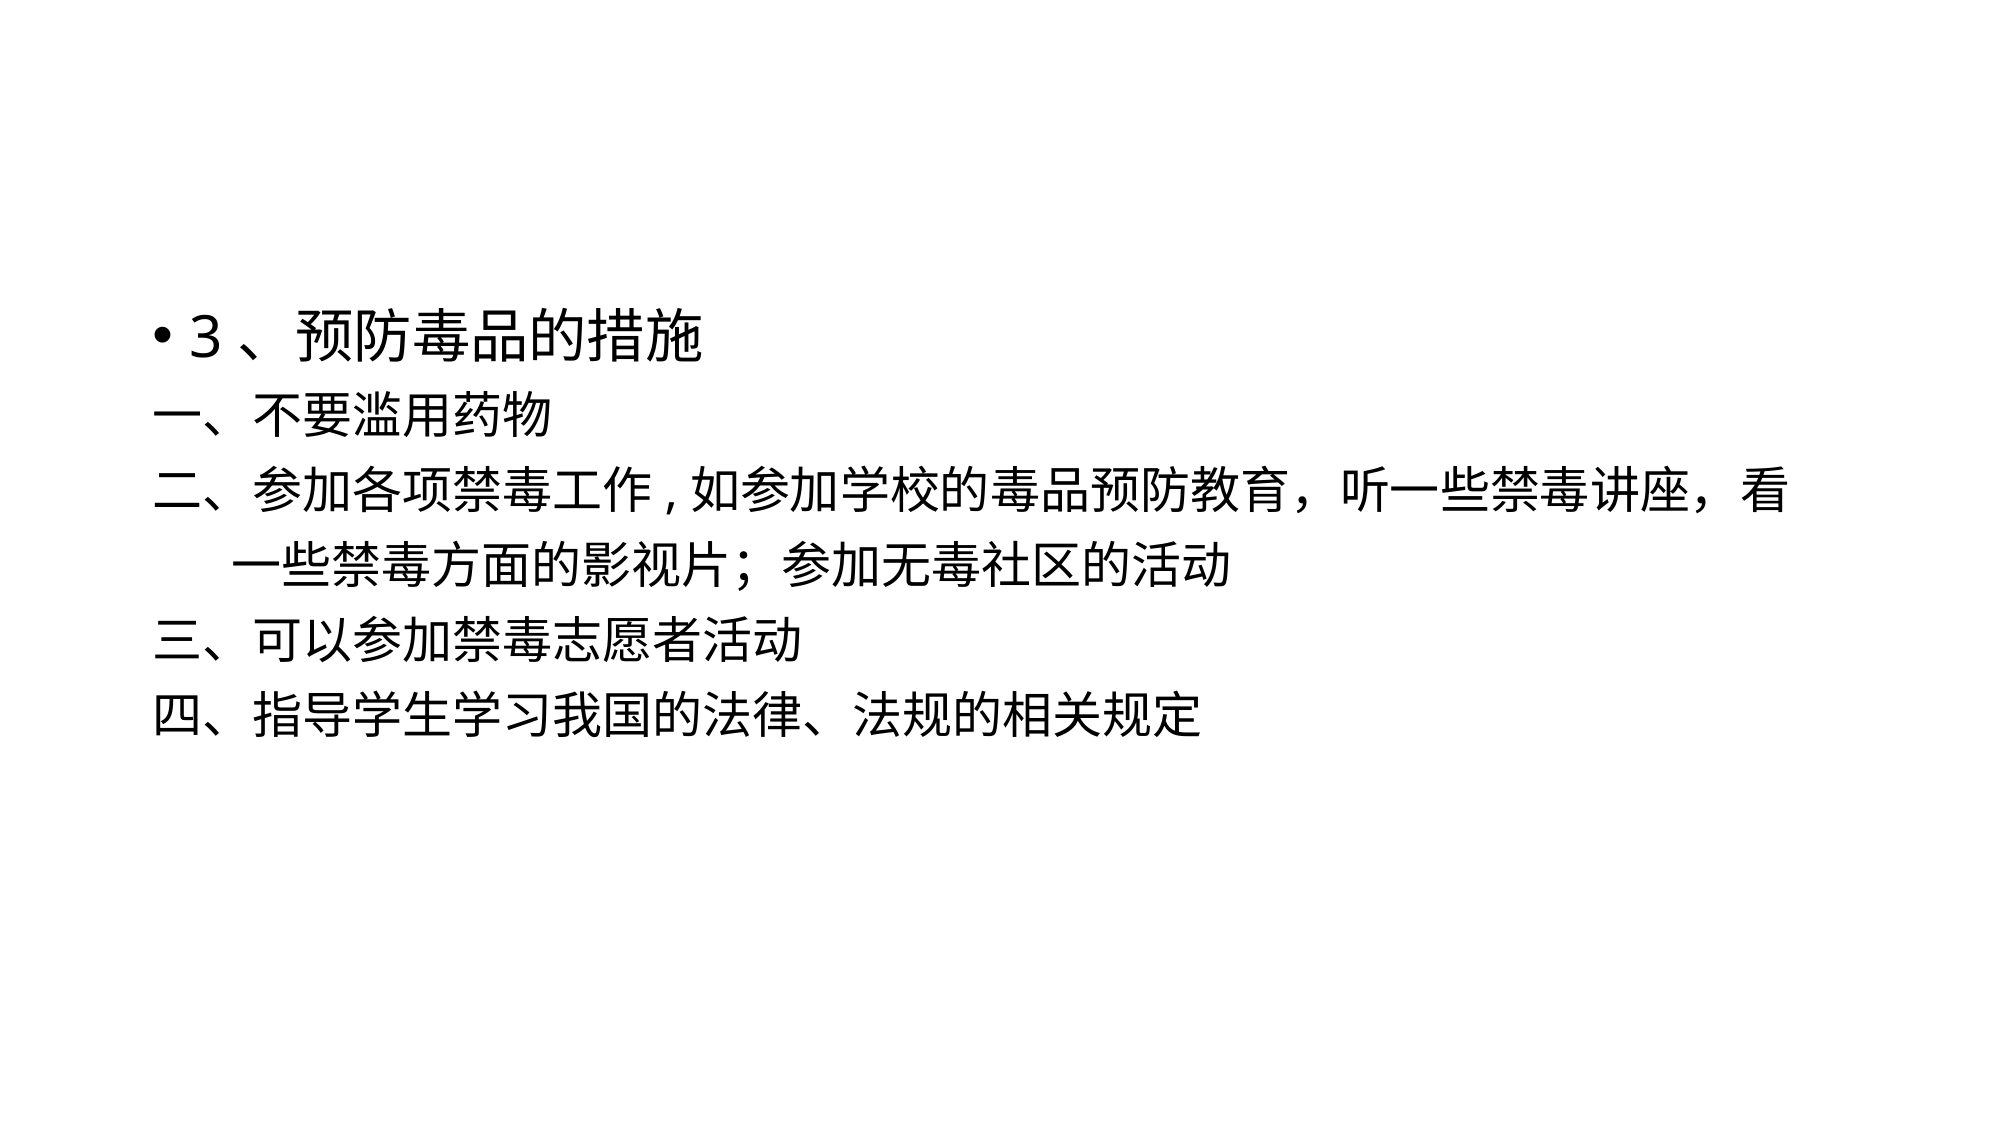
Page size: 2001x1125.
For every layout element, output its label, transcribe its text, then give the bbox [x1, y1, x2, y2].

list 3、预防毒品的措施 一、不要滥用药物 二、参加各项禁毒工作,如参加学校的毒品预防教育，听一些禁毒讲座，看 一些禁毒方面的影视片；参加无毒社区的活动 三、可以参加禁毒志愿者活动 四、指导学生学习我国的法律、法规的相关规定 [137, 299, 1863, 1014]
